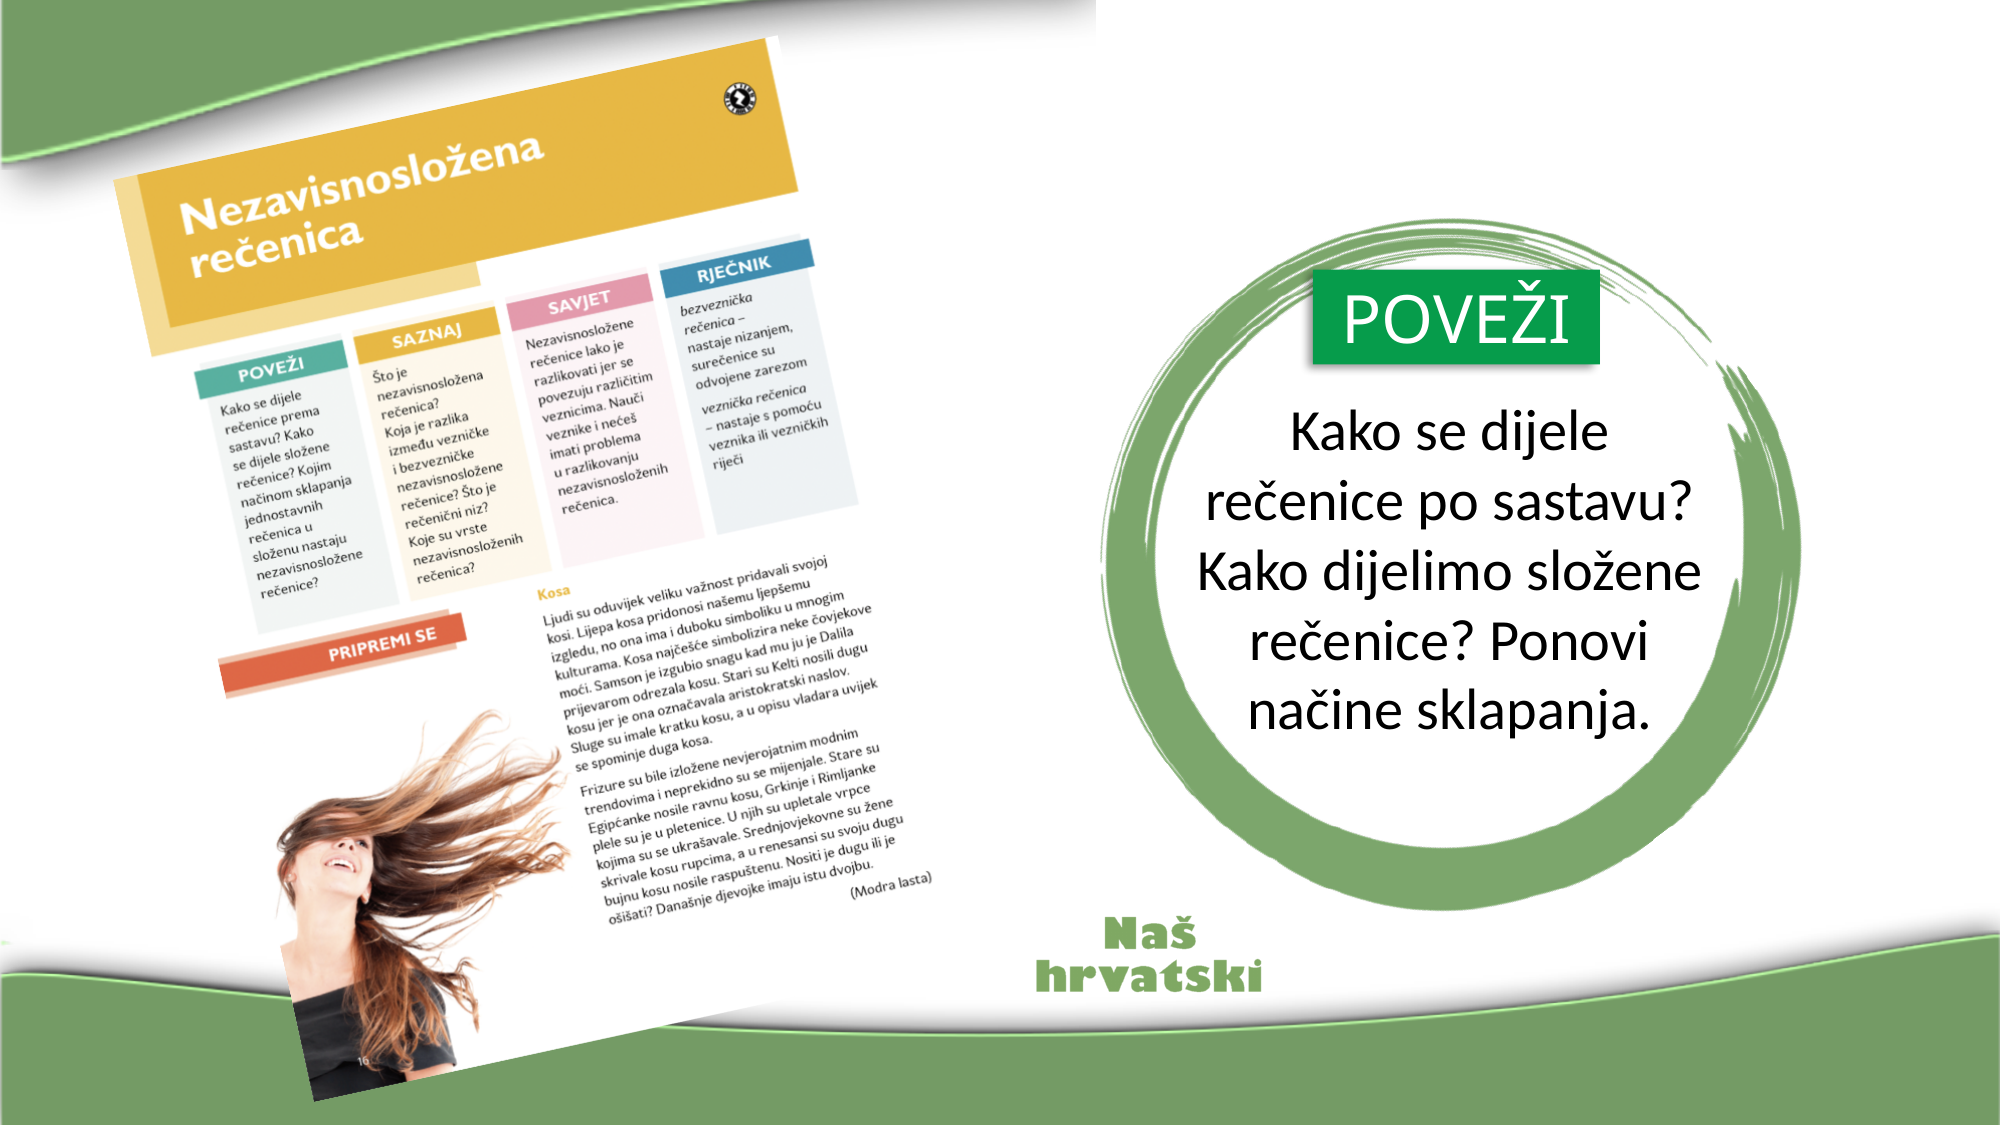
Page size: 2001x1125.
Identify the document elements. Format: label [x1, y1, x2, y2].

picture [113, 0, 1798, 1125]
